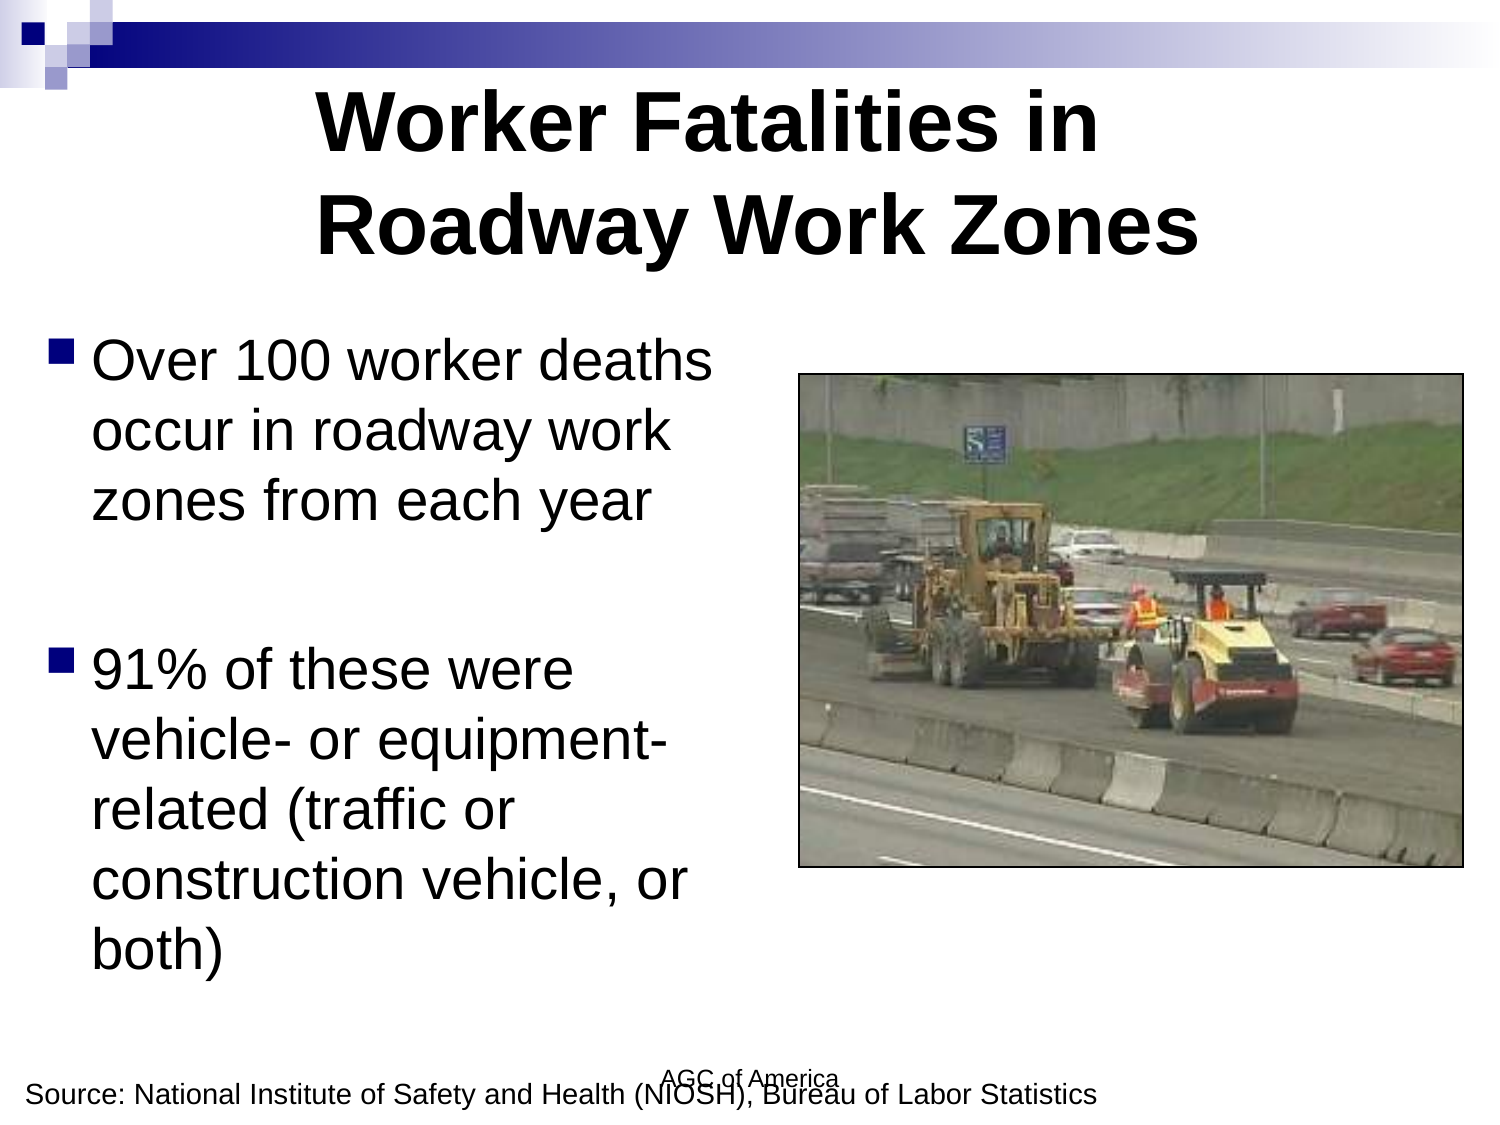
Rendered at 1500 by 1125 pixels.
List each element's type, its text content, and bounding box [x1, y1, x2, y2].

footer AGC of America [512, 1025, 988, 1100]
text_box Source: National Institute of Safety and Health (NIOSH), Bureau of Labor Statistics [24, 1074, 1188, 1113]
picture [799, 374, 1463, 867]
title Worker Fatalities in Roadway Work Zones [300, 99, 1500, 238]
list Over 100 worker deaths occur in roadway work zones from each year 91% of these were vehicle- or equipment- related (traffic or construction vehicle, or both) [30, 314, 768, 927]
